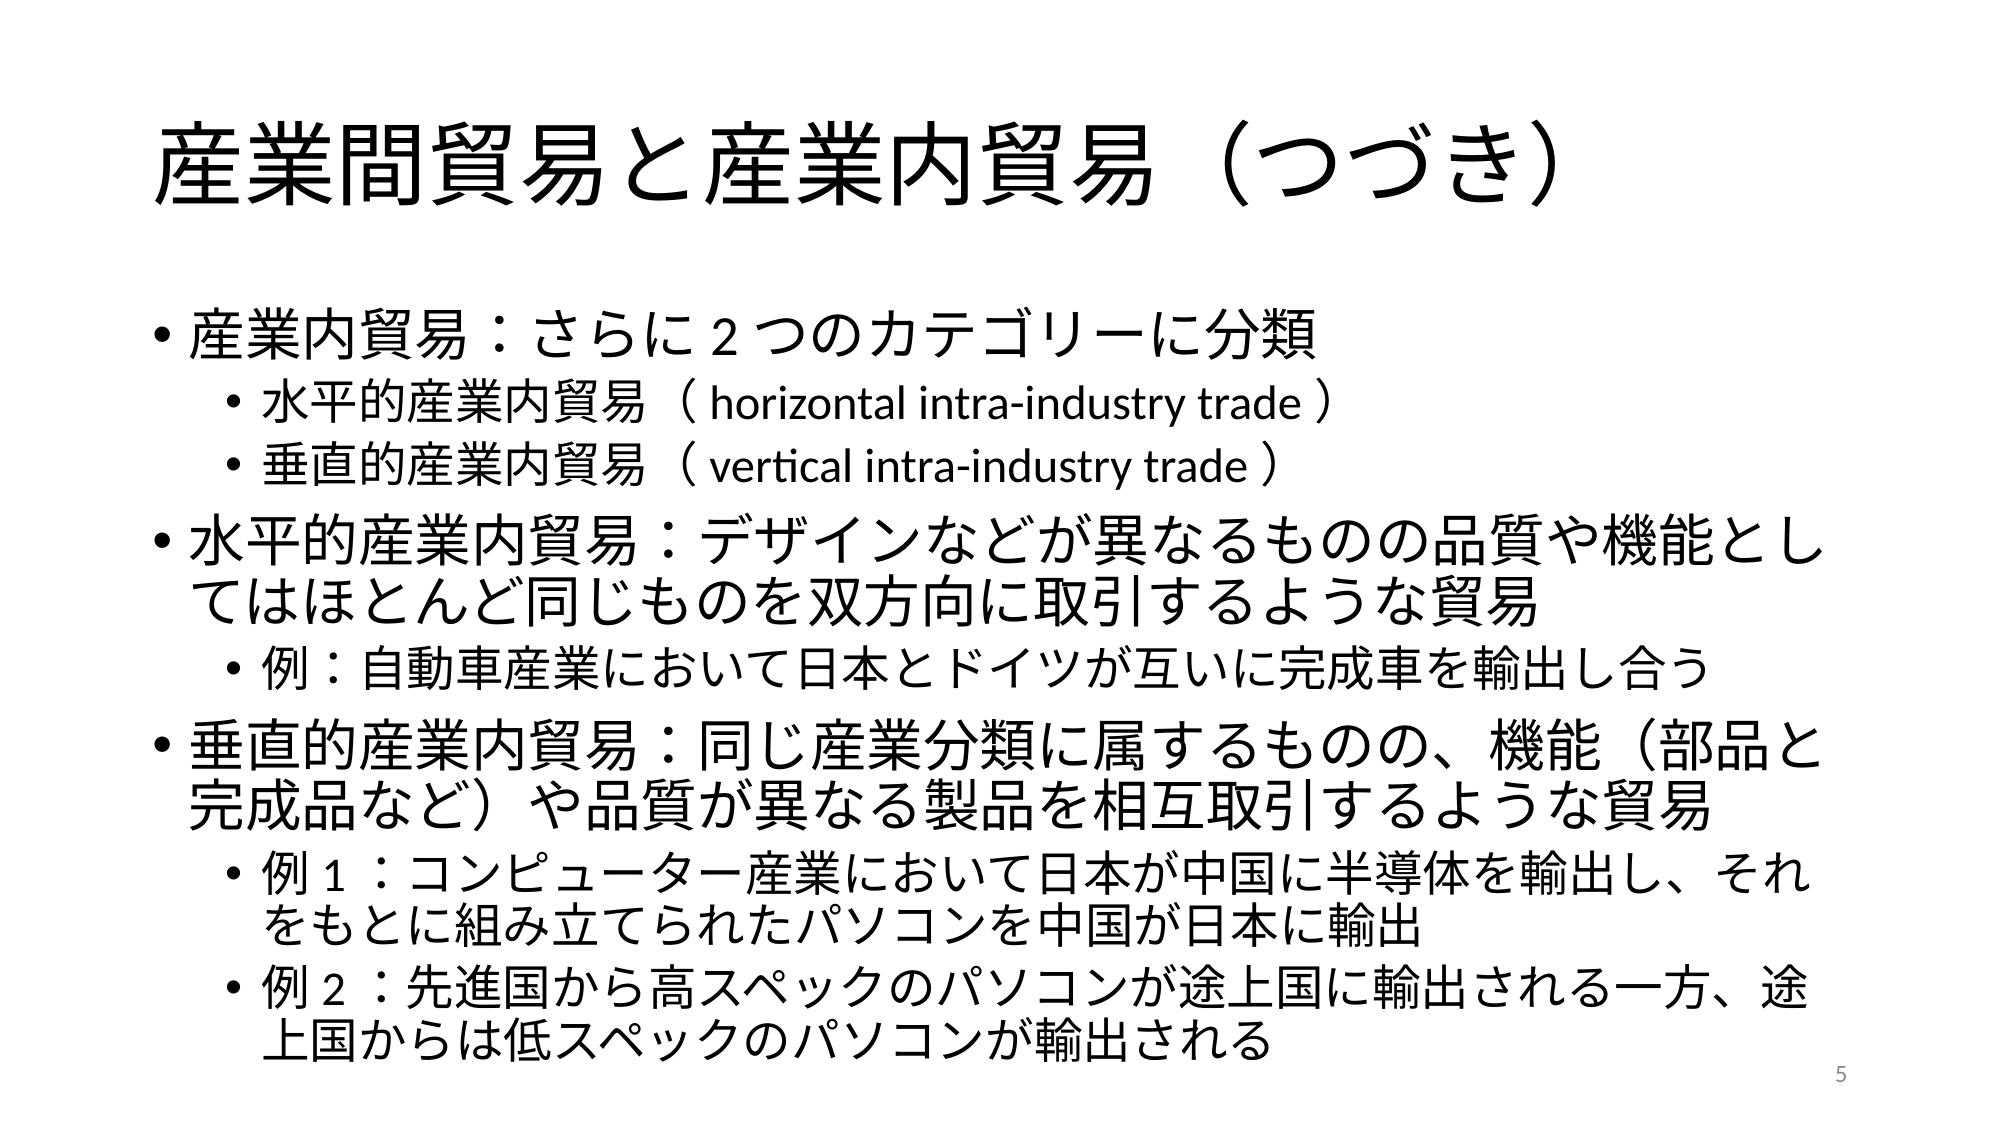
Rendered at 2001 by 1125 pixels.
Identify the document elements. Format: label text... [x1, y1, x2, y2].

list 産業内貿易：さらに2つのカテゴリーに分類 水平的産業内貿易（horizontal intra-industry trade） 垂直的産業内貿易（vertical intra-industry trade） 水平的産業内貿易：デザインなどが異なるものの品質や機能としてはほとんど同じものを双方向に取引するような貿易 例：自動車産業において日本とドイツが互いに完成車を輸出し合う 垂直的産業内貿易：同じ産業分類に属するものの、機能（部品と完成品など）や品質が異なる製品を相互取引するような貿易 例1：コンピューター産業において日本が中国に半導体を輸出し、それをもとに組み立てられたパソコンを中国が日本に輸出 例2：先進国から高スペックのパソコンが途上国に輸出される一方、途上国からは低スペックのパソコンが輸出される [137, 299, 1863, 1080]
slide_number 5 [1412, 1042, 1863, 1103]
title 産業間貿易と産業内貿易（つづき） [137, 59, 1863, 278]
